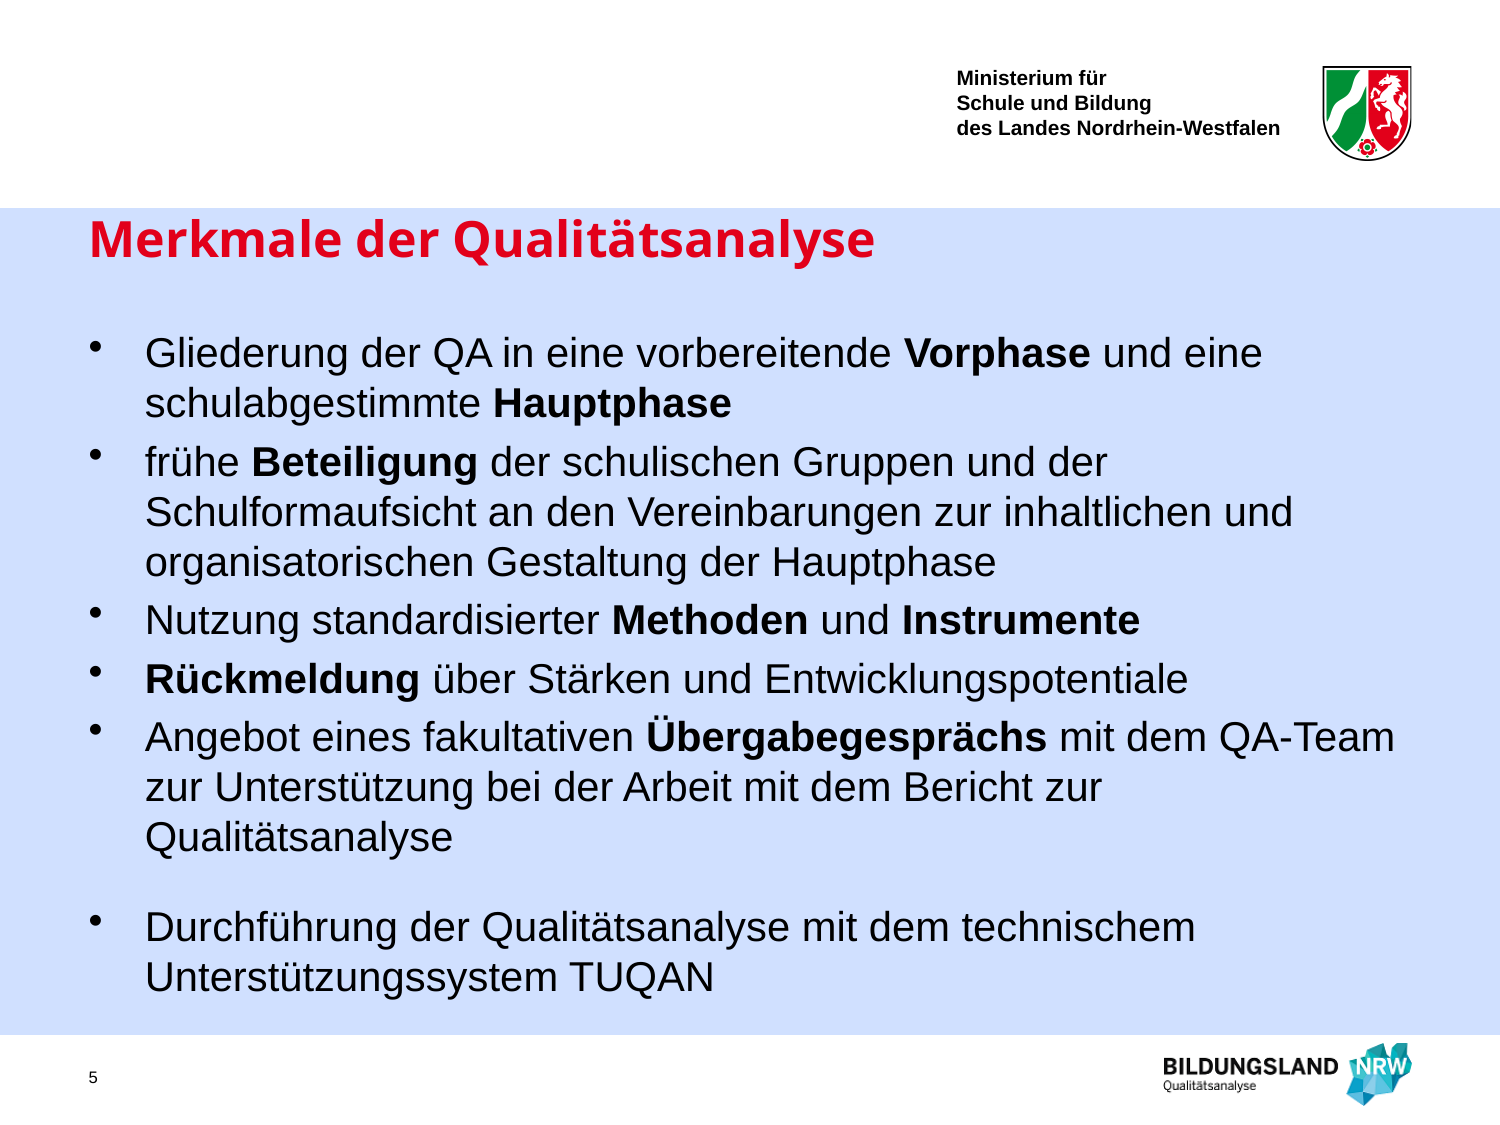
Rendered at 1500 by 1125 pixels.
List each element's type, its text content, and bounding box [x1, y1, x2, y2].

picture [1320, 66, 1412, 161]
title [211, 52, 1243, 181]
text_box Gliederung der QA in eine vorbereitende Vorphase und eine schulabgestimmte Hauptphase frühe Beteiligung der schulischen Gruppen und der Schulformaufsicht an den Vereinbarungen zur inhaltlichen und organisatorischen Gestaltung der Hauptphase Nutzung standardisierter Methoden und Instrumente Rückmeldung über Stärken und Entwicklungspotentiale Angebot eines fakultativen Übergabegesprächs mit dem QA-Team zur Unterstützung bei der Arbeit mit dem Bericht zur Qualitätsanalyse Durchführung der Qualitätsanalyse mit dem technischem Unterstützungssystem TUQAN [88, 326, 1410, 953]
picture [1163, 1043, 1412, 1106]
slide_number 5 [88, 1067, 136, 1124]
text_box Merkmale der Qualitätsanalyse [88, 207, 1413, 284]
